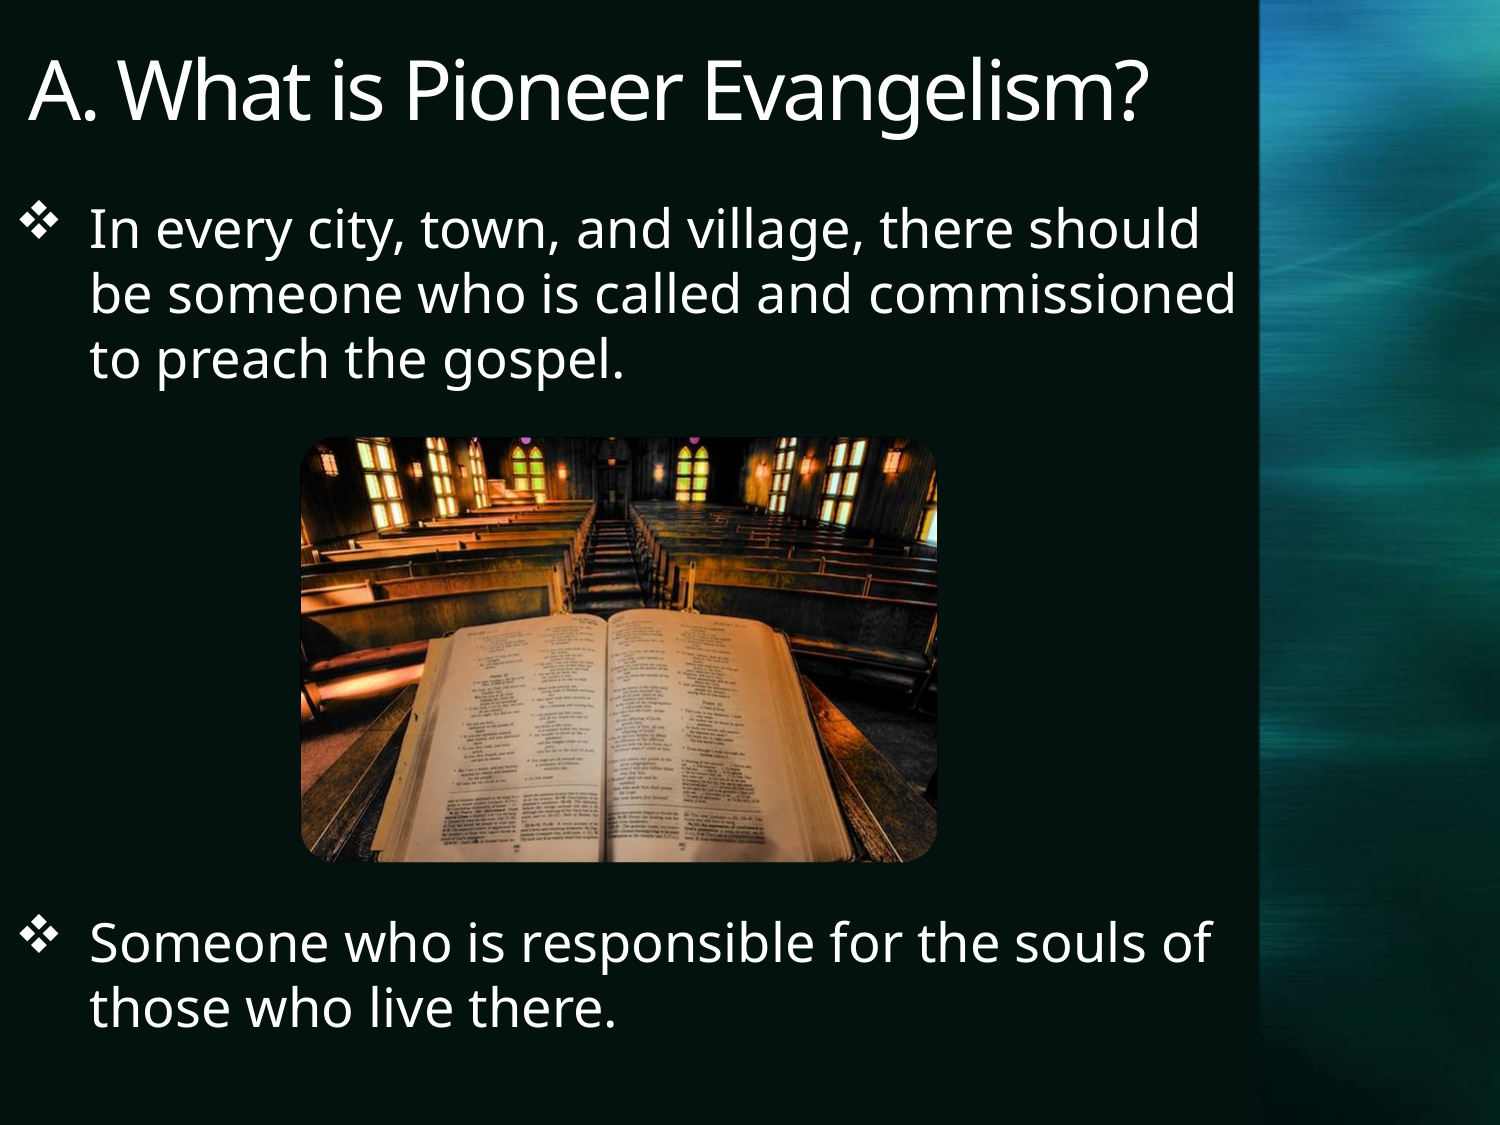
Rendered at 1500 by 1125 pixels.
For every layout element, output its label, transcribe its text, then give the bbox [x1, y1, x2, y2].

text_box In every city, town, and village, there should be someone who is called and commissioned to preach the gospel. Someone who is responsible for the souls of those who live there. [0, 186, 1263, 1046]
picture [299, 436, 938, 863]
title A. What is Pioneer Evangelism? [28, 12, 1375, 175]
picture [0, 0, 1500, 1125]
